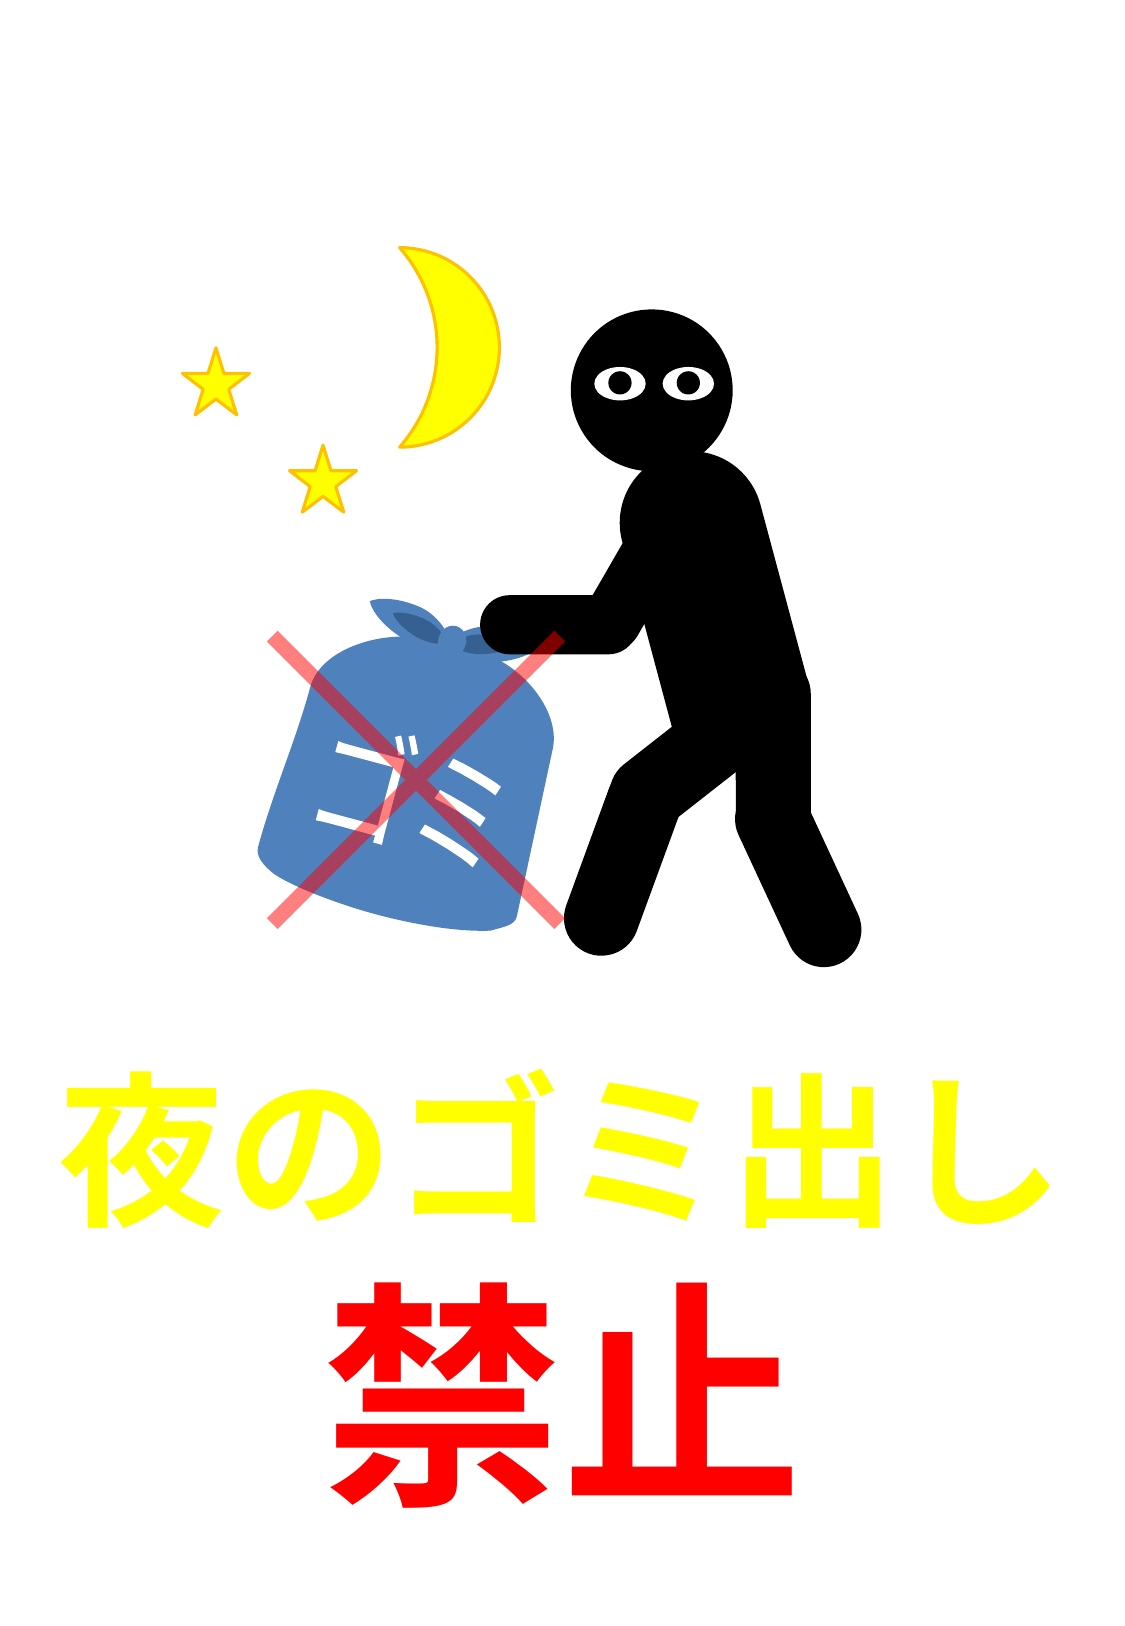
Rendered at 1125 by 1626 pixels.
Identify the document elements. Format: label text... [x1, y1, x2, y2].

text_box 夜のゴミ出し 禁止 [0, 1039, 1125, 1542]
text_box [138, 247, 937, 1057]
